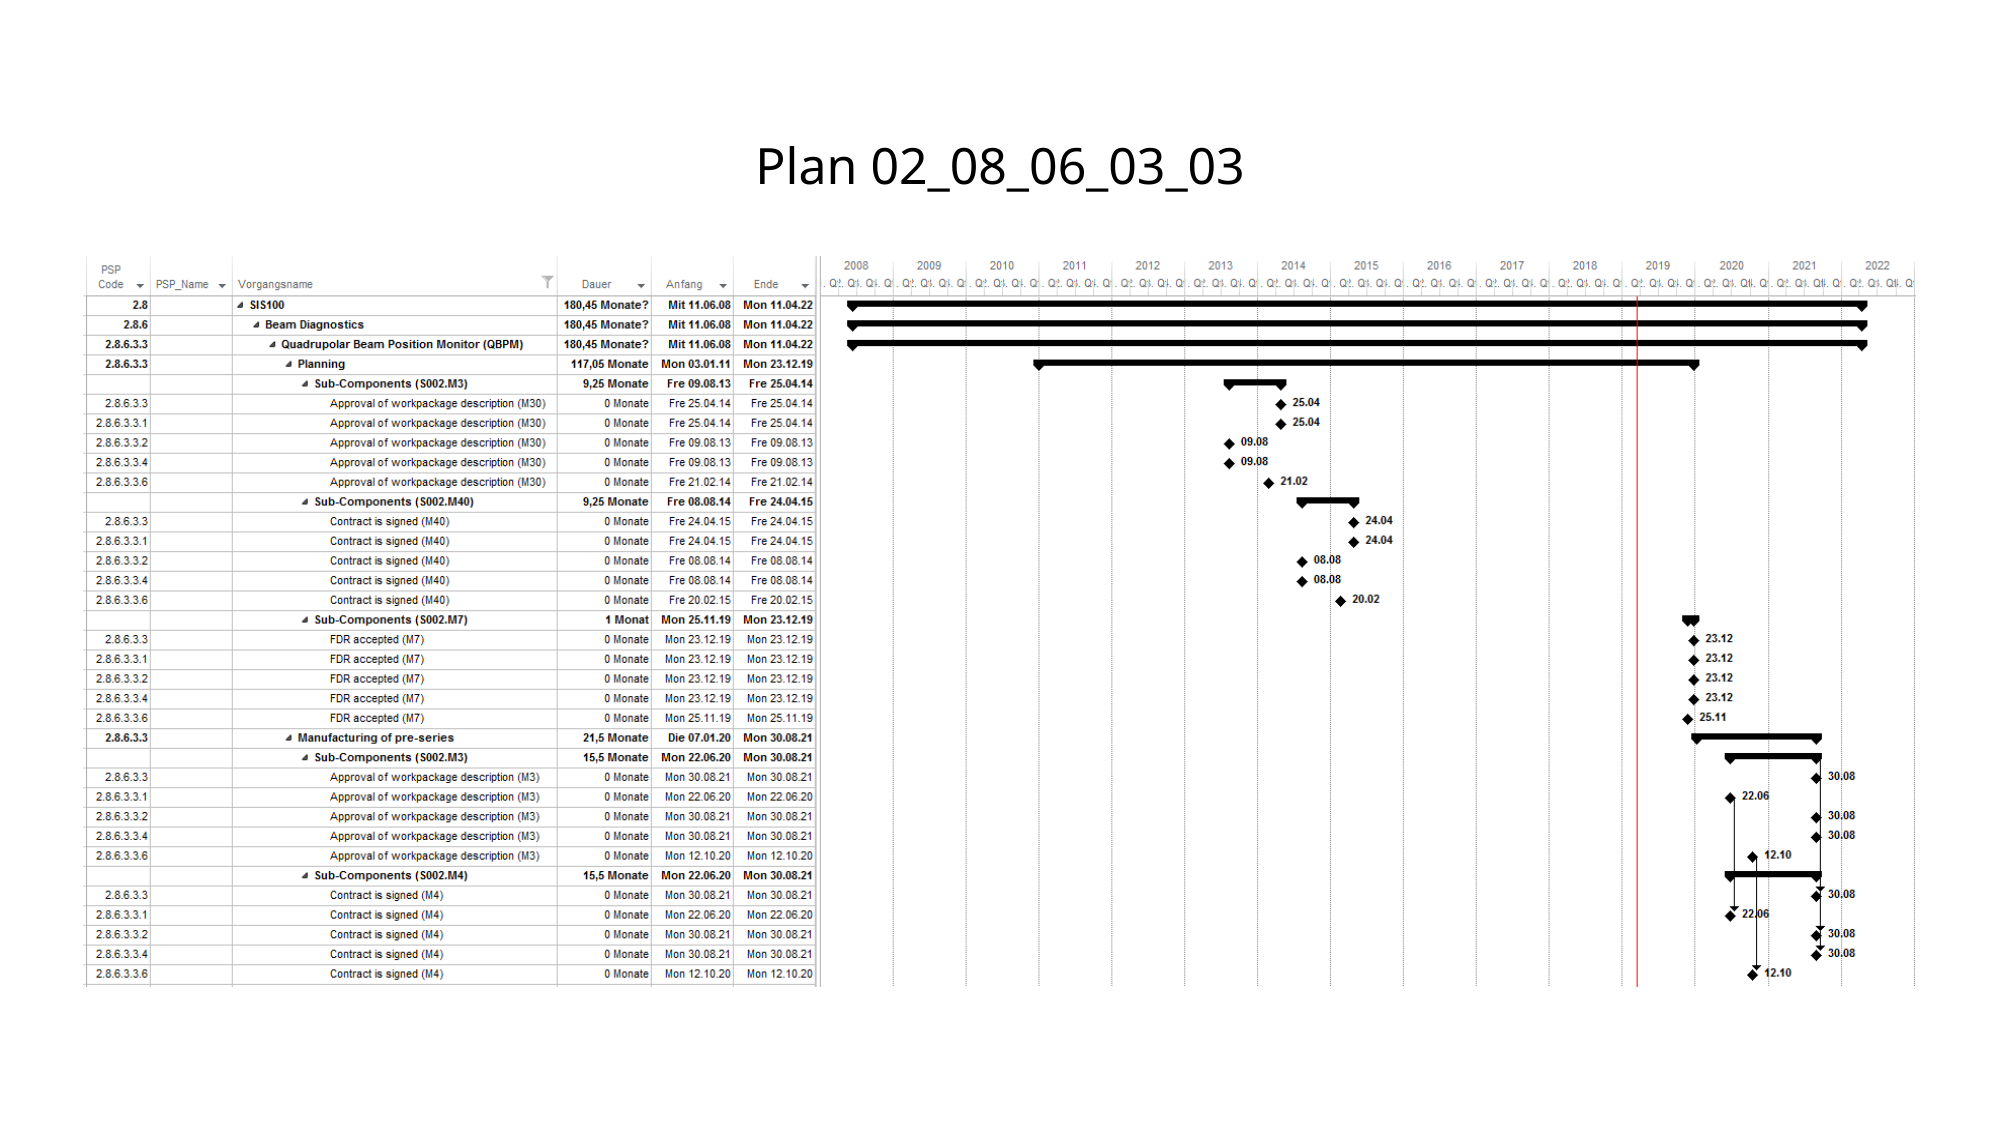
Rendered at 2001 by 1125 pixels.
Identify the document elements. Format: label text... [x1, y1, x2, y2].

title Plan 02_08_06_03_03 [137, 59, 1863, 254]
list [83, 254, 1917, 987]
